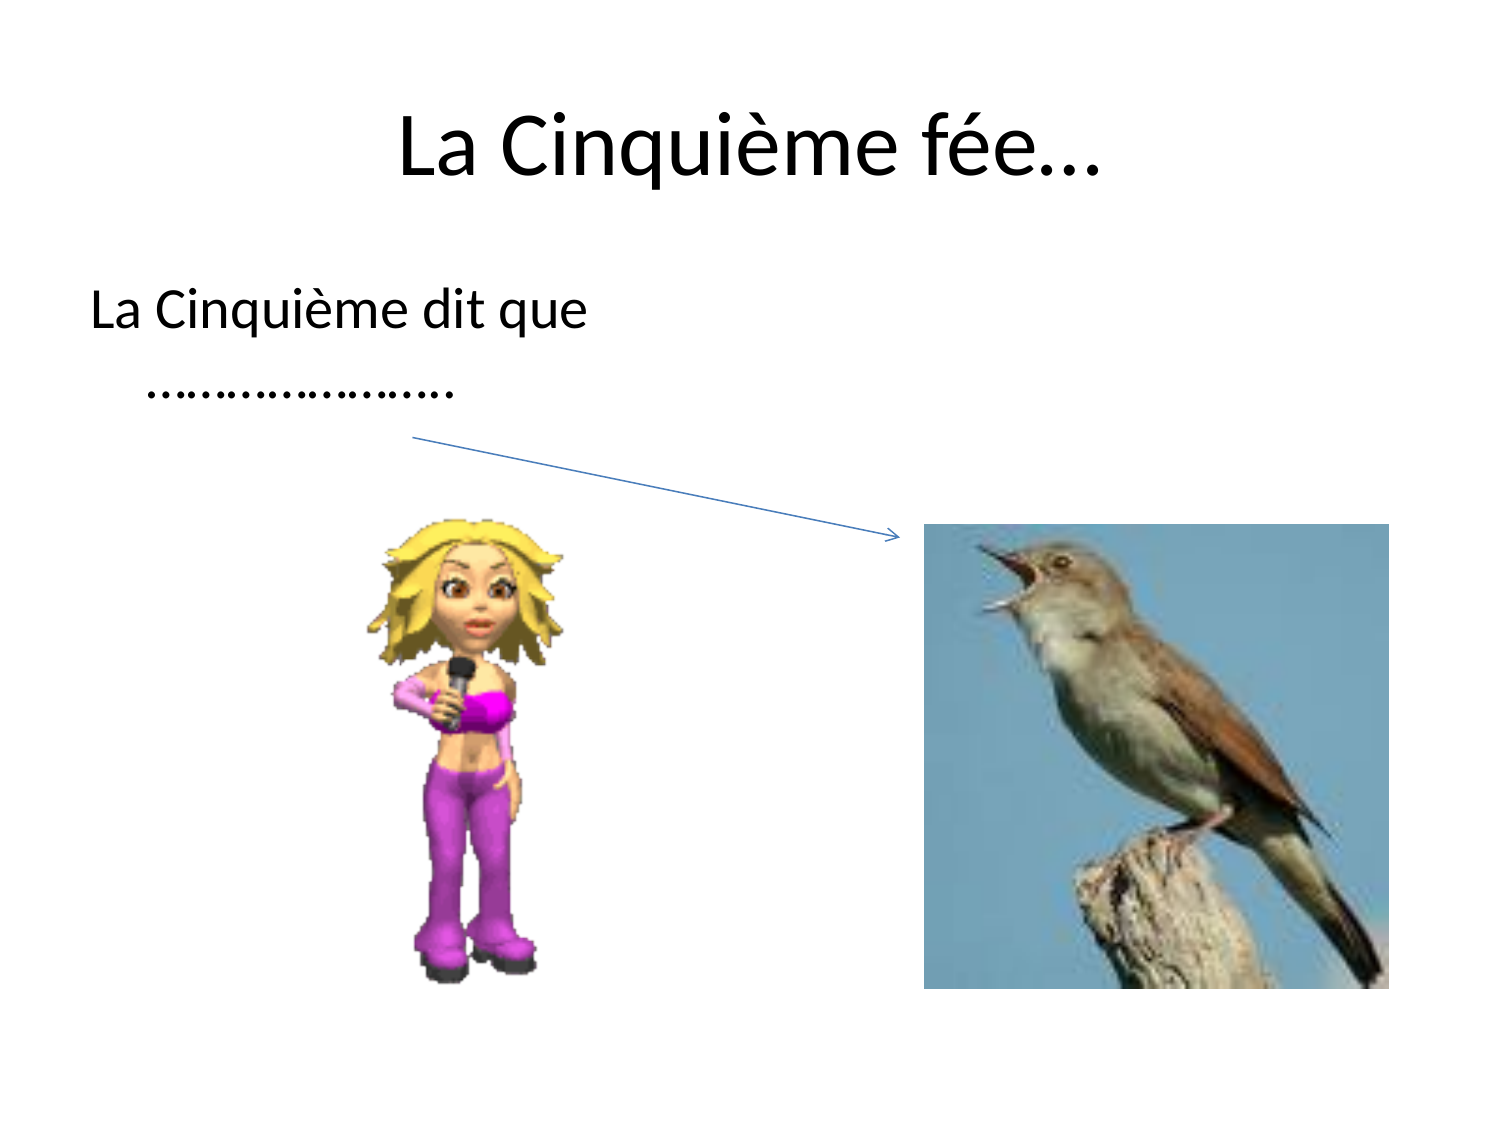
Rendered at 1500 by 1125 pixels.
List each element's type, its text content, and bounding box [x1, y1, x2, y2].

list La Cinquième dit que ………………….. [75, 262, 738, 1005]
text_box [412, 437, 901, 538]
picture [349, 499, 601, 998]
title La Cinquième fée… [75, 45, 1425, 233]
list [924, 524, 1389, 989]
